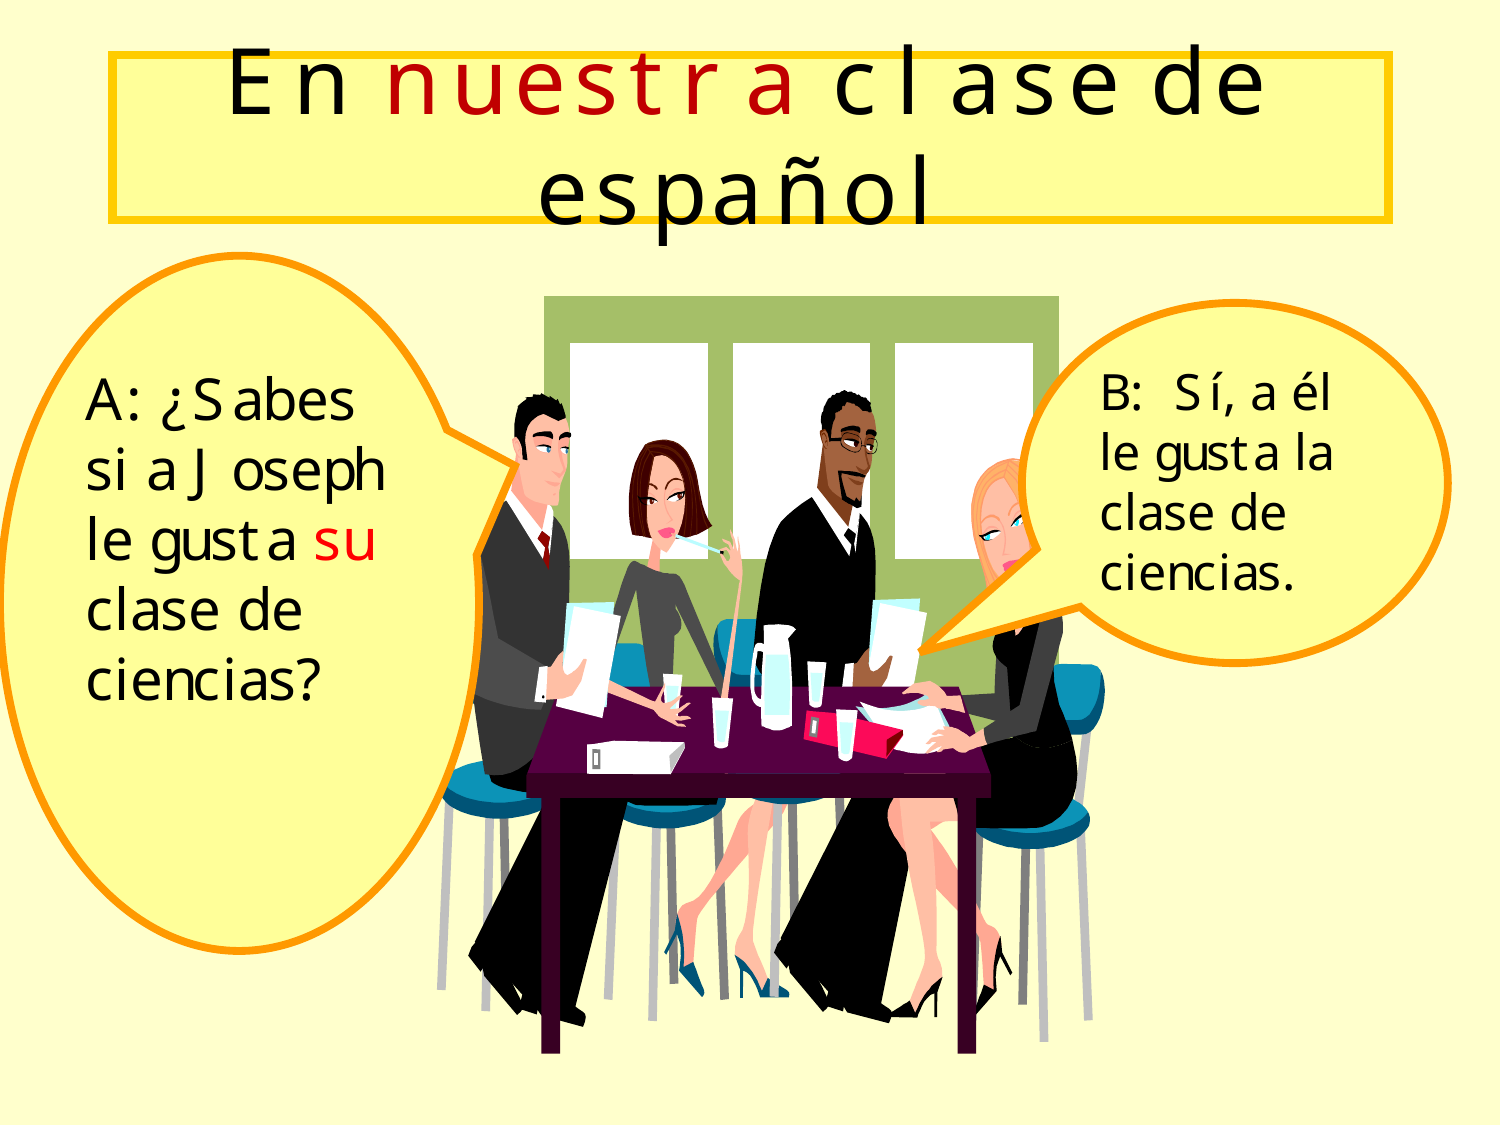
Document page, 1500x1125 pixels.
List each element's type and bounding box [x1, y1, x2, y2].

text_box [0, 0, 1500, 1125]
